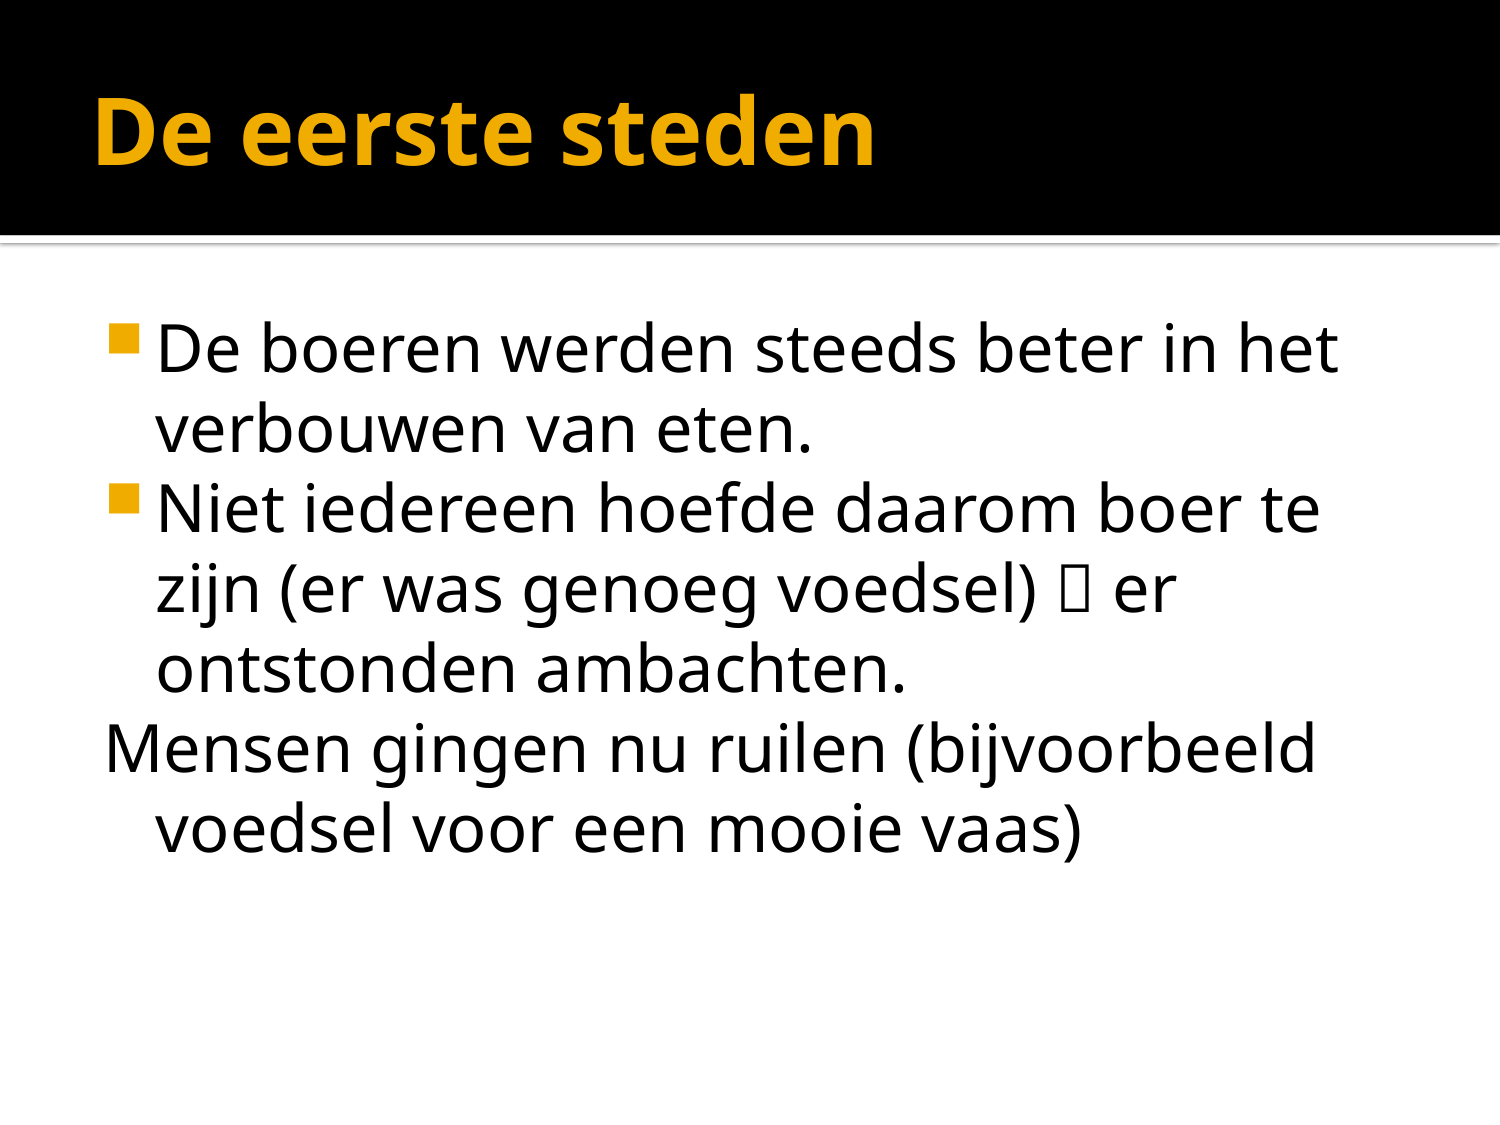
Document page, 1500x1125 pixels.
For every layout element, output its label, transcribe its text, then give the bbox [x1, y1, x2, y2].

list De boeren werden steeds beter in het verbouwen van eten. Niet iedereen hoefde daarom boer te zijn (er was genoeg voedsel)  er ontstonden ambachten. Mensen gingen nu ruilen (bijvoorbeeld voedsel voor een mooie vaas) [74, 290, 1426, 1051]
title De eerste steden [75, 25, 1425, 231]
